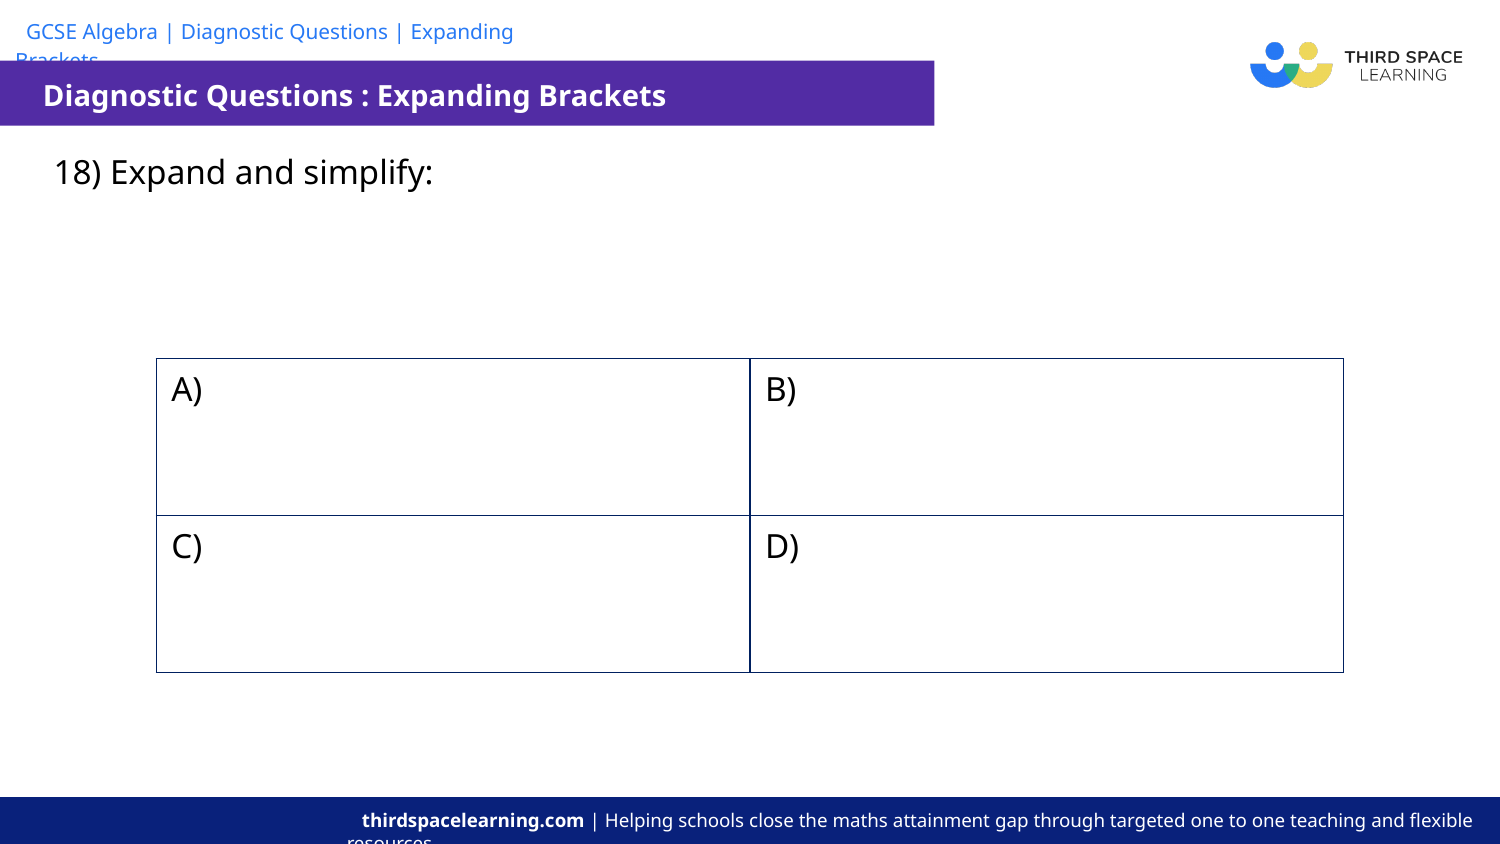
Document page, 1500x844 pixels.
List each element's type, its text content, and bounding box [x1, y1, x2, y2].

text_box Diagnostic Questions : Expanding Brackets [27, 61, 778, 127]
picture [1250, 33, 1465, 99]
